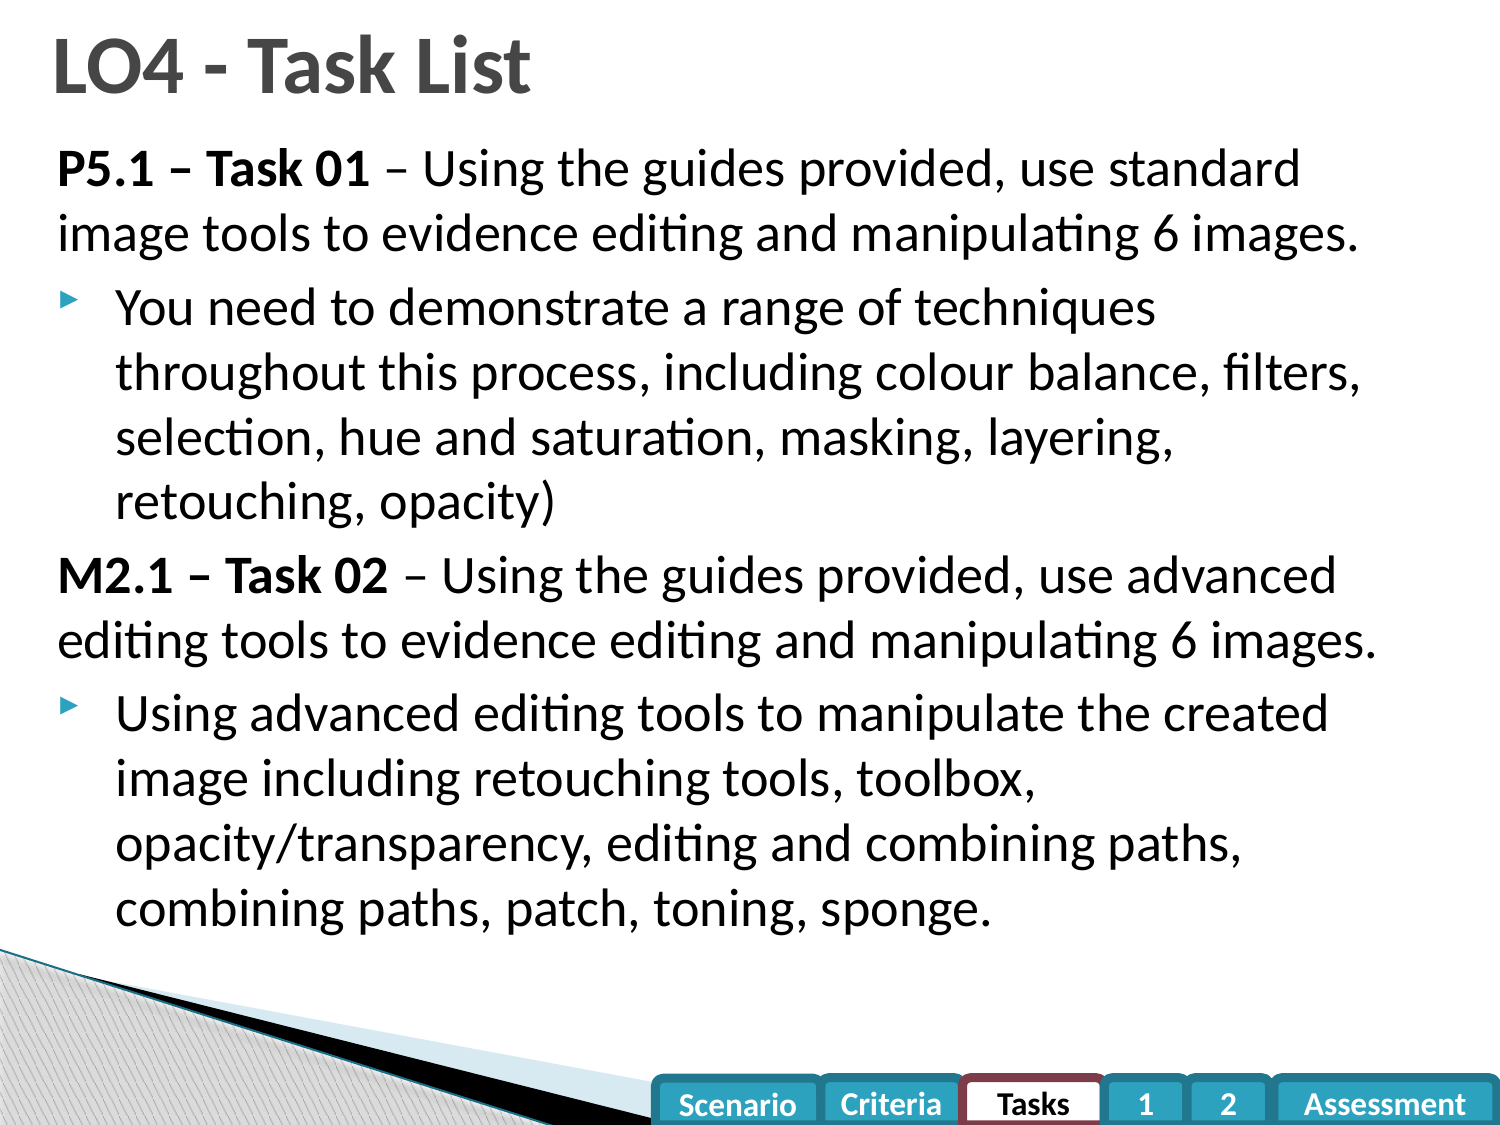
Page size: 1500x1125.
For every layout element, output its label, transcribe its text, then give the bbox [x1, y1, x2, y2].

title LO4 - Task List [37, 19, 1471, 102]
list P5.1 – Task 01 – Using the guides provided, use standard image tools to evidence editing and manipulating 6 images. You need to demonstrate a range of techniques throughout this process, including colour balance, filters, selection, hue and saturation, masking, layering, retouching, opacity) M2.1 – Task 02 – Using the guides provided, use advanced editing tools to evidence editing and manipulating 6 images. Using advanced editing tools to manipulate the created image including retouching tools, toolbox, opacity/transparency, editing and combining paths, combining paths, patch, toning, sponge. [41, 125, 1436, 1047]
